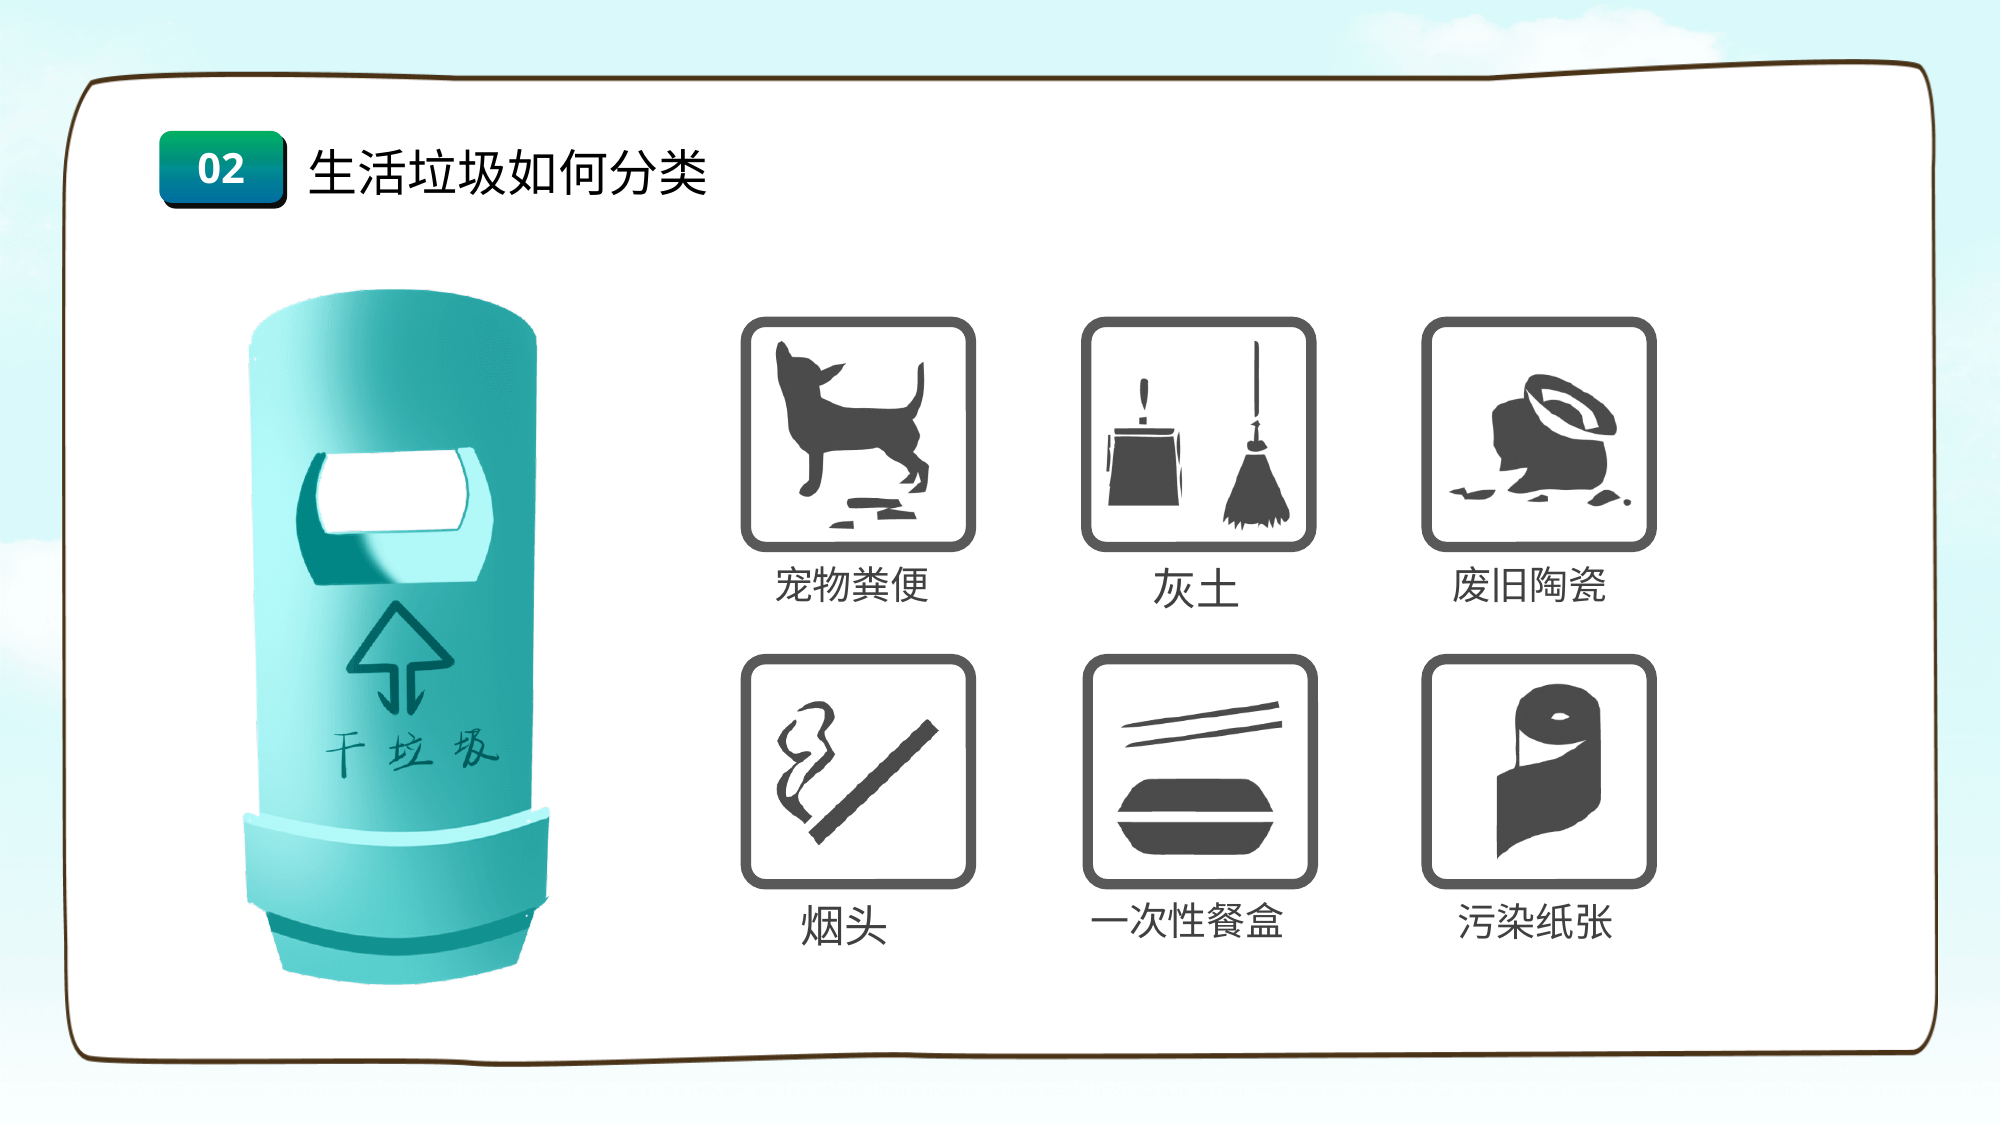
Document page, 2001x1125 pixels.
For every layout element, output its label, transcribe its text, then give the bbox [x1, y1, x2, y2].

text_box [1426, 321, 1652, 616]
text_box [1426, 659, 1652, 953]
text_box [745, 321, 971, 616]
text_box 生活垃圾如何分类 [293, 133, 723, 209]
text_box 02 [159, 130, 284, 203]
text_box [745, 659, 971, 960]
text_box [1086, 321, 1312, 622]
picture [0, 0, 2001, 1125]
text_box [164, 137, 288, 209]
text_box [1075, 659, 1322, 952]
